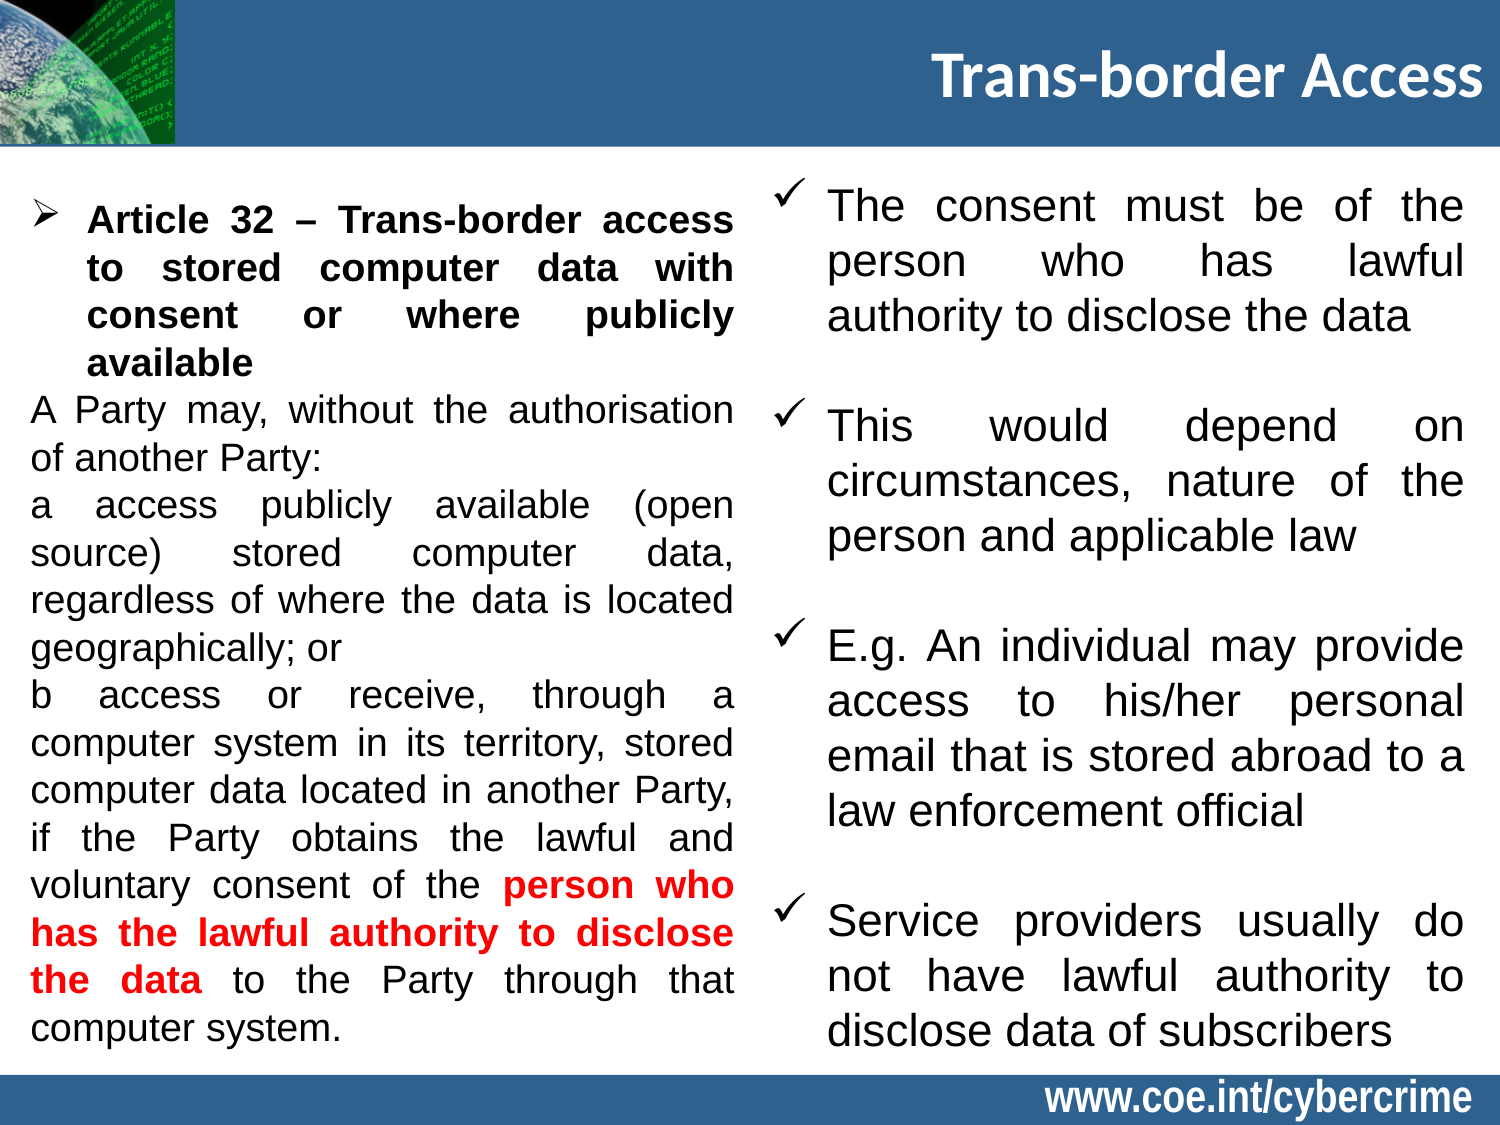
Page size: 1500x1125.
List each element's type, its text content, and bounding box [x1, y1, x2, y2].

text_box www.coe.int/cybercrime [1030, 1059, 1500, 1125]
picture [0, 0, 175, 144]
text_box The consent must be of the person who has lawful authority to disclose the data This would depend on circumstances, nature of the person and applicable law E.g. An individual may provide access to his/her personal email that is stored abroad to a law enforcement official Service providers usually do not have lawful authority to disclose data of subscribers [755, 168, 1480, 1063]
text_box [0, 1073, 1030, 1125]
text_box Article 32 – Trans-border access to stored computer data with consent or where publicly available A Party may, without the authorisation of another Party: a access publicly available (open source) stored computer data, regardless of where the data is located geographically; or b access or receive, through a computer system in its territory, stored computer data located in another Party, if the Party obtains the lawful and voluntary consent of the person who has the lawful authority to disclose the data to the Party through that computer system. [15, 186, 750, 1057]
text_box Trans-border Access [177, 0, 1500, 149]
